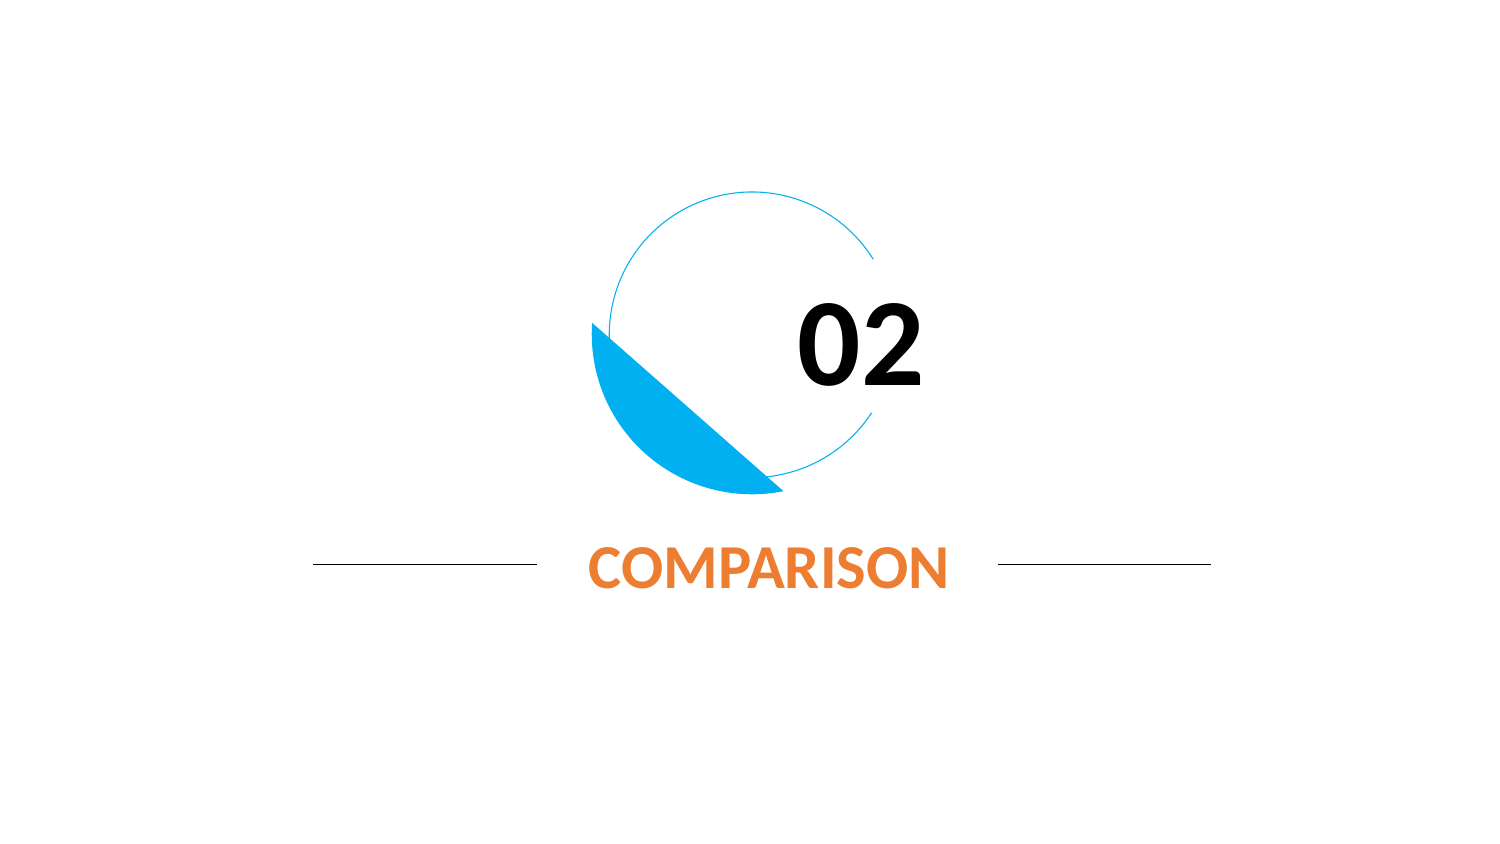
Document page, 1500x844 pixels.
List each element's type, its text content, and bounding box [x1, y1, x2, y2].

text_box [591, 173, 941, 495]
text_box COMPARISON [520, 518, 1019, 609]
